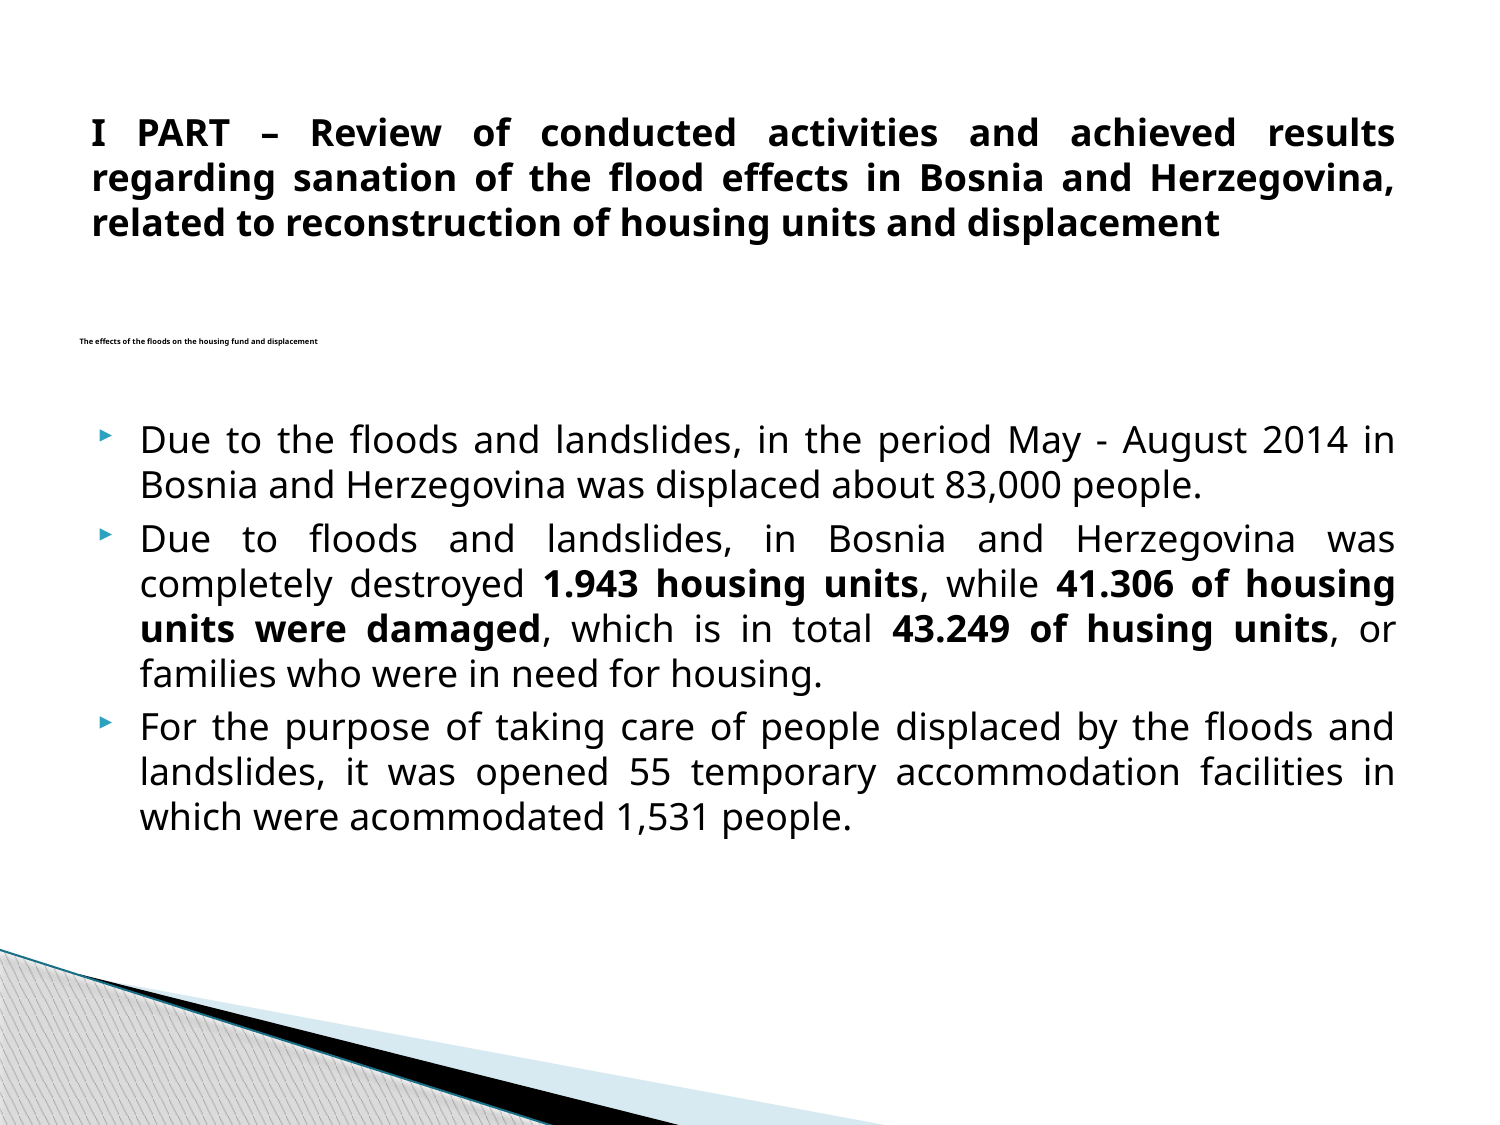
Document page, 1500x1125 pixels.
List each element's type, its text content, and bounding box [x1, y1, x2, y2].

title The effects of the floods on the housing fund and displacement [64, 278, 1241, 409]
text_box I PART – Review of conducted activities and achieved results regarding sanation of the flood effects in Bosnia and Herzegovina, related to reconstruction of housing units and displacement [76, 101, 1412, 252]
list Due to the floods and landslides, in the period May - August 2014 in Bosnia and Herzegovina was displaced about 83,000 people. Due to floods and landslides, in Bosnia and Herzegovina was completely destroyed 1.943 housing units, while 41.306 of housing units were damaged, which is in total 43.249 of husing units, or families who were in need for housing. For the purpose of taking care of people displaced by the floods and landslides, it was opened 55 temporary accommodation facilities in which were acommodated 1,531 people. [64, 408, 1412, 965]
